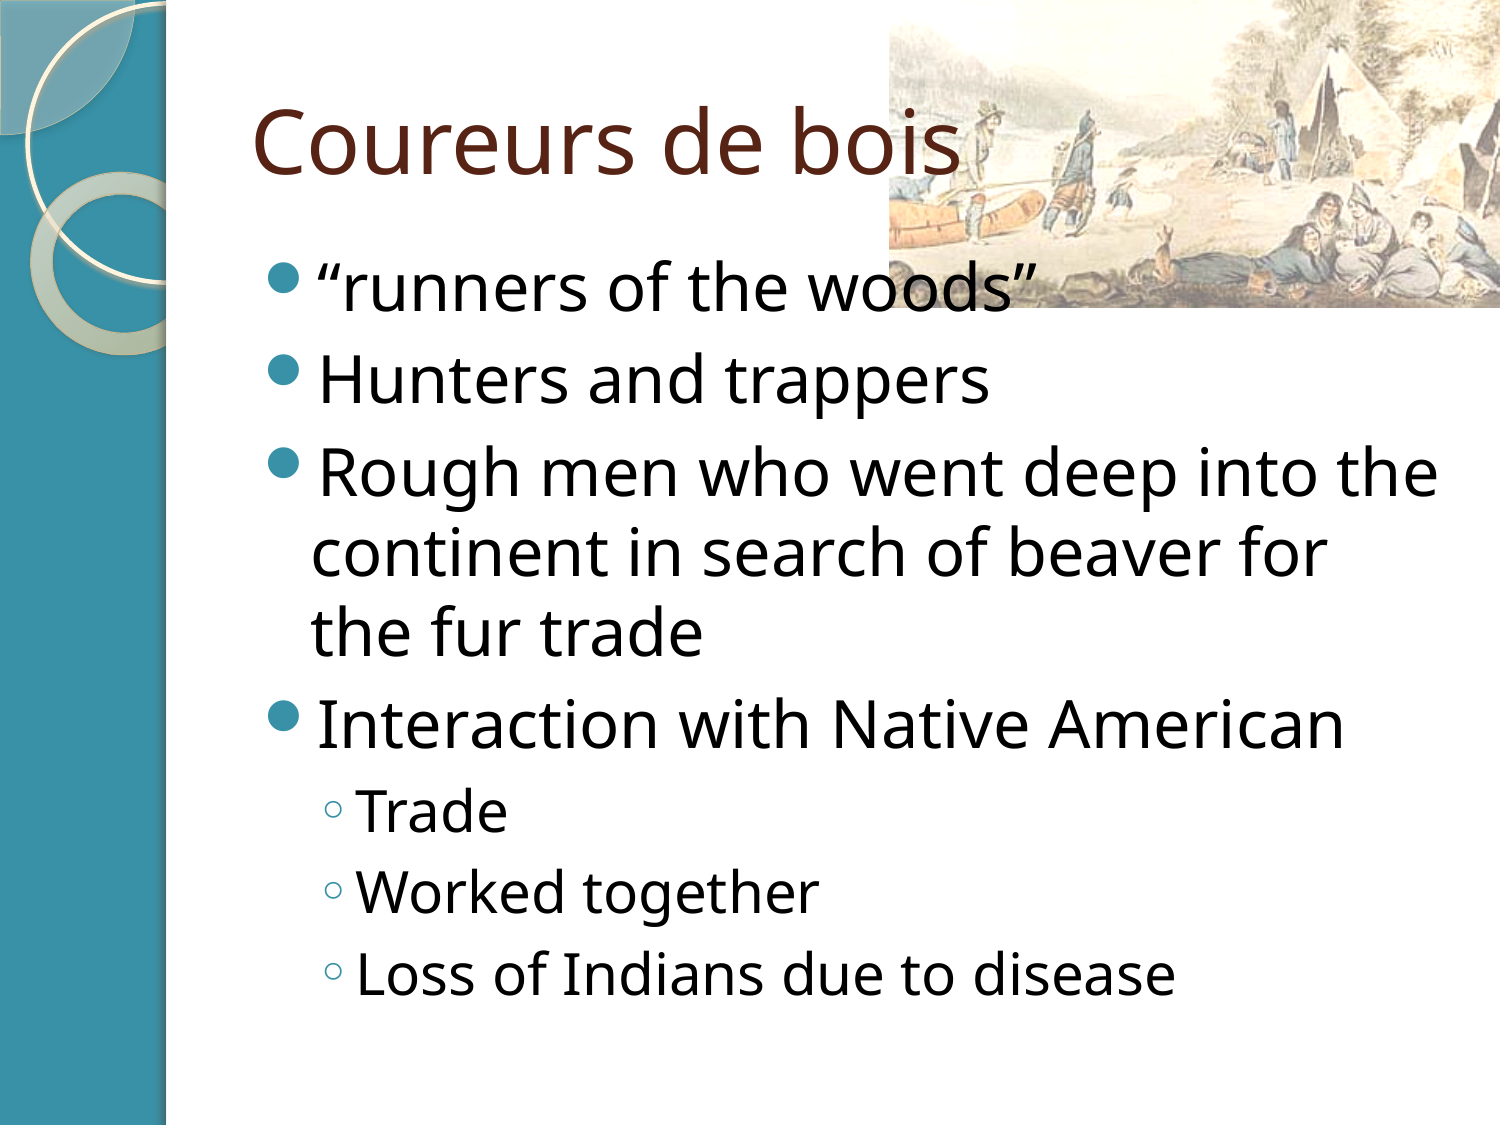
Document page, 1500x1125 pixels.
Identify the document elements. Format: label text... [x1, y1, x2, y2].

title Coureurs de bois [235, 45, 881, 233]
picture [888, 0, 1500, 308]
list “runners of the woods” Hunters and trappers Rough men who went deep into the continent in search of beaver for the fur trade Interaction with Native American Trade Worked together Loss of Indians due to disease [235, 237, 1466, 1025]
